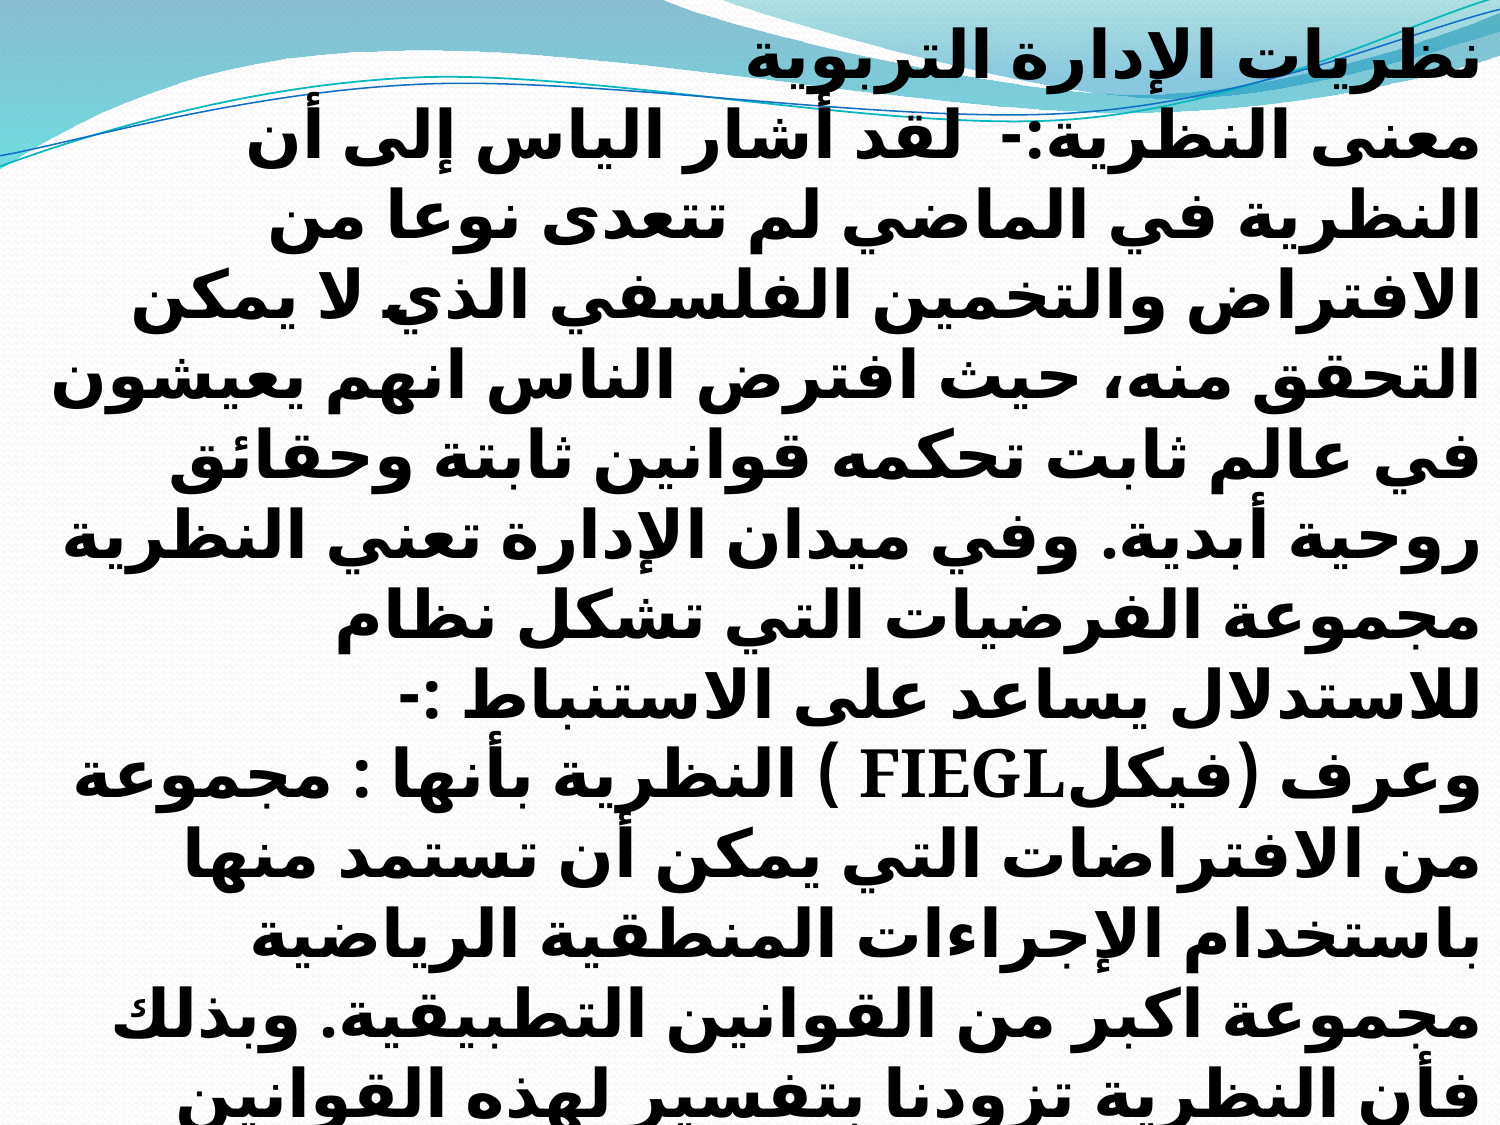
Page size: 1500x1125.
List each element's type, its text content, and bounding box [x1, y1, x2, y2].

text_box نظريات الإدارة التربوية معنى النظرية:- لقد أشار الياس إلى أن النظرية في الماضي لم تتعدى نوعا من الافتراض والتخمين الفلسفي الذي لا يمكن التحقق منه، حيث افترض الناس انهم يعيشون في عالم ثابت تحكمه قوانین ثابتة وحقائق روحية أبدية. وفي ميدان الإدارة تعني النظرية مجموعة الفرضيات التي تشكل نظام للاستدلال يساعد على الاستنباط :- وعرف (فيكلFIEGL ) النظرية بأنها : مجموعة من الافتراضات التي يمكن أن تستمد منها باستخدام الإجراءات المنطقية الرياضية مجموعة اكبر من القوانين التطبيقية. وبذلك فأن النظرية تزودنا بتفسير لهذه القوانين التطبيقية، وتوحد المجالات غير المتجانسة للمادة أو الموضوع الذي تميزه القوانين التطبيقية. [0, 4, 1500, 1125]
